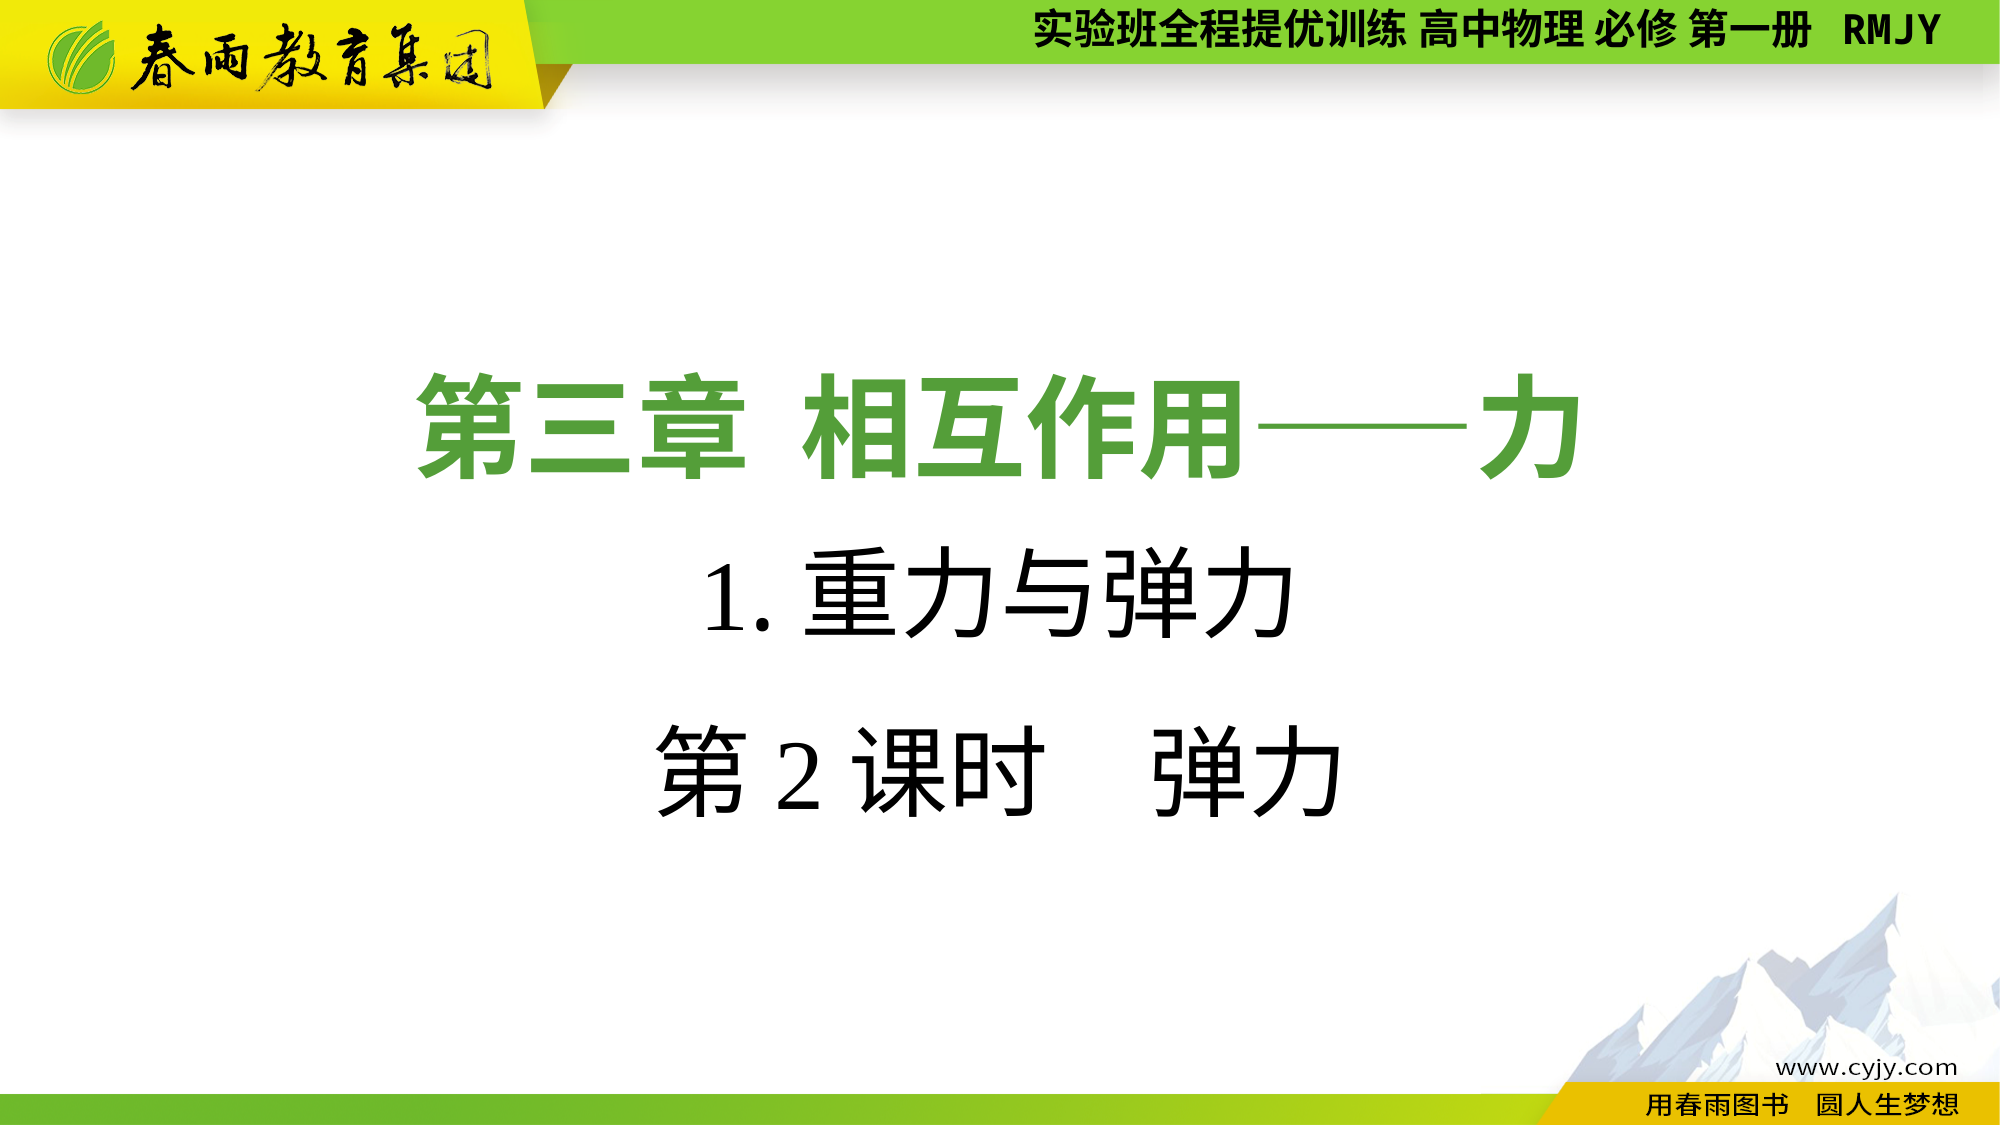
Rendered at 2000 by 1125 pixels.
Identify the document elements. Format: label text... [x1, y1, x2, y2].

picture [0, 0, 2000, 1125]
text_box 第三章 相互作用——力 [54, 282, 1946, 462]
text_box 1.重力与弹力 第2课时 弹力 [54, 462, 1946, 838]
